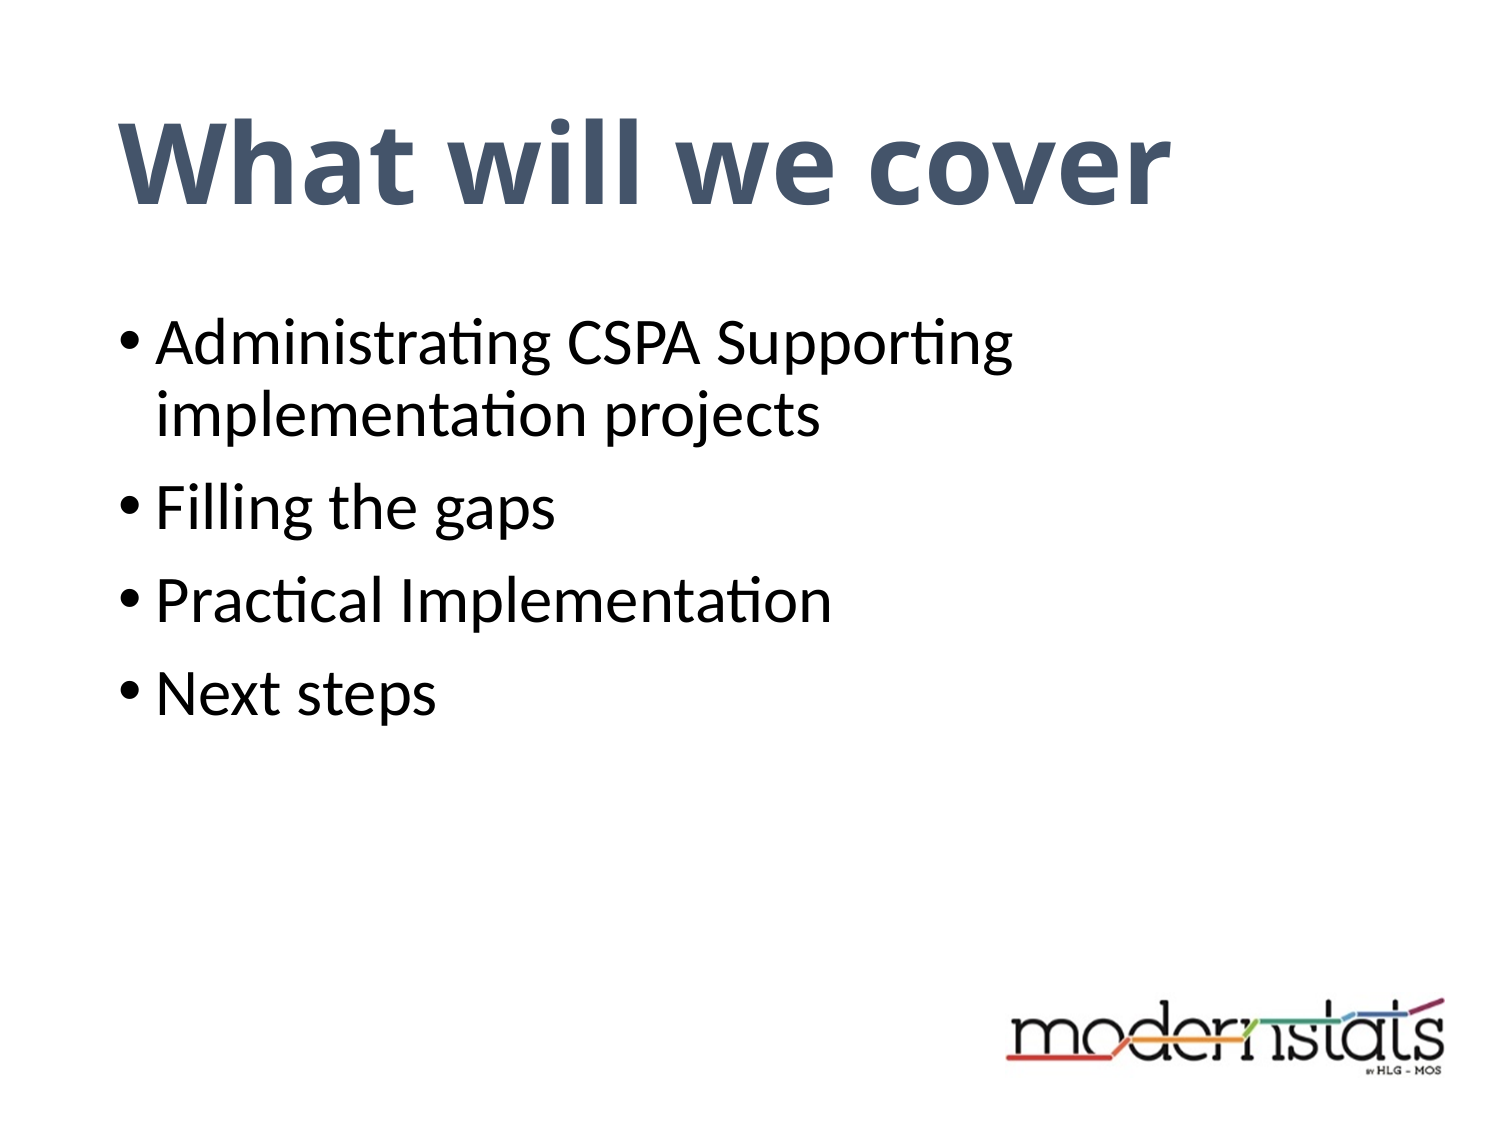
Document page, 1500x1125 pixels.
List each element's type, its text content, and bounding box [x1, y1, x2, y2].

list Administrating CSPA Supporting implementation projects Filling the gaps Practical Implementation Next steps [103, 299, 1397, 971]
picture [1005, 992, 1445, 1078]
title What will we cover [103, 59, 1397, 278]
